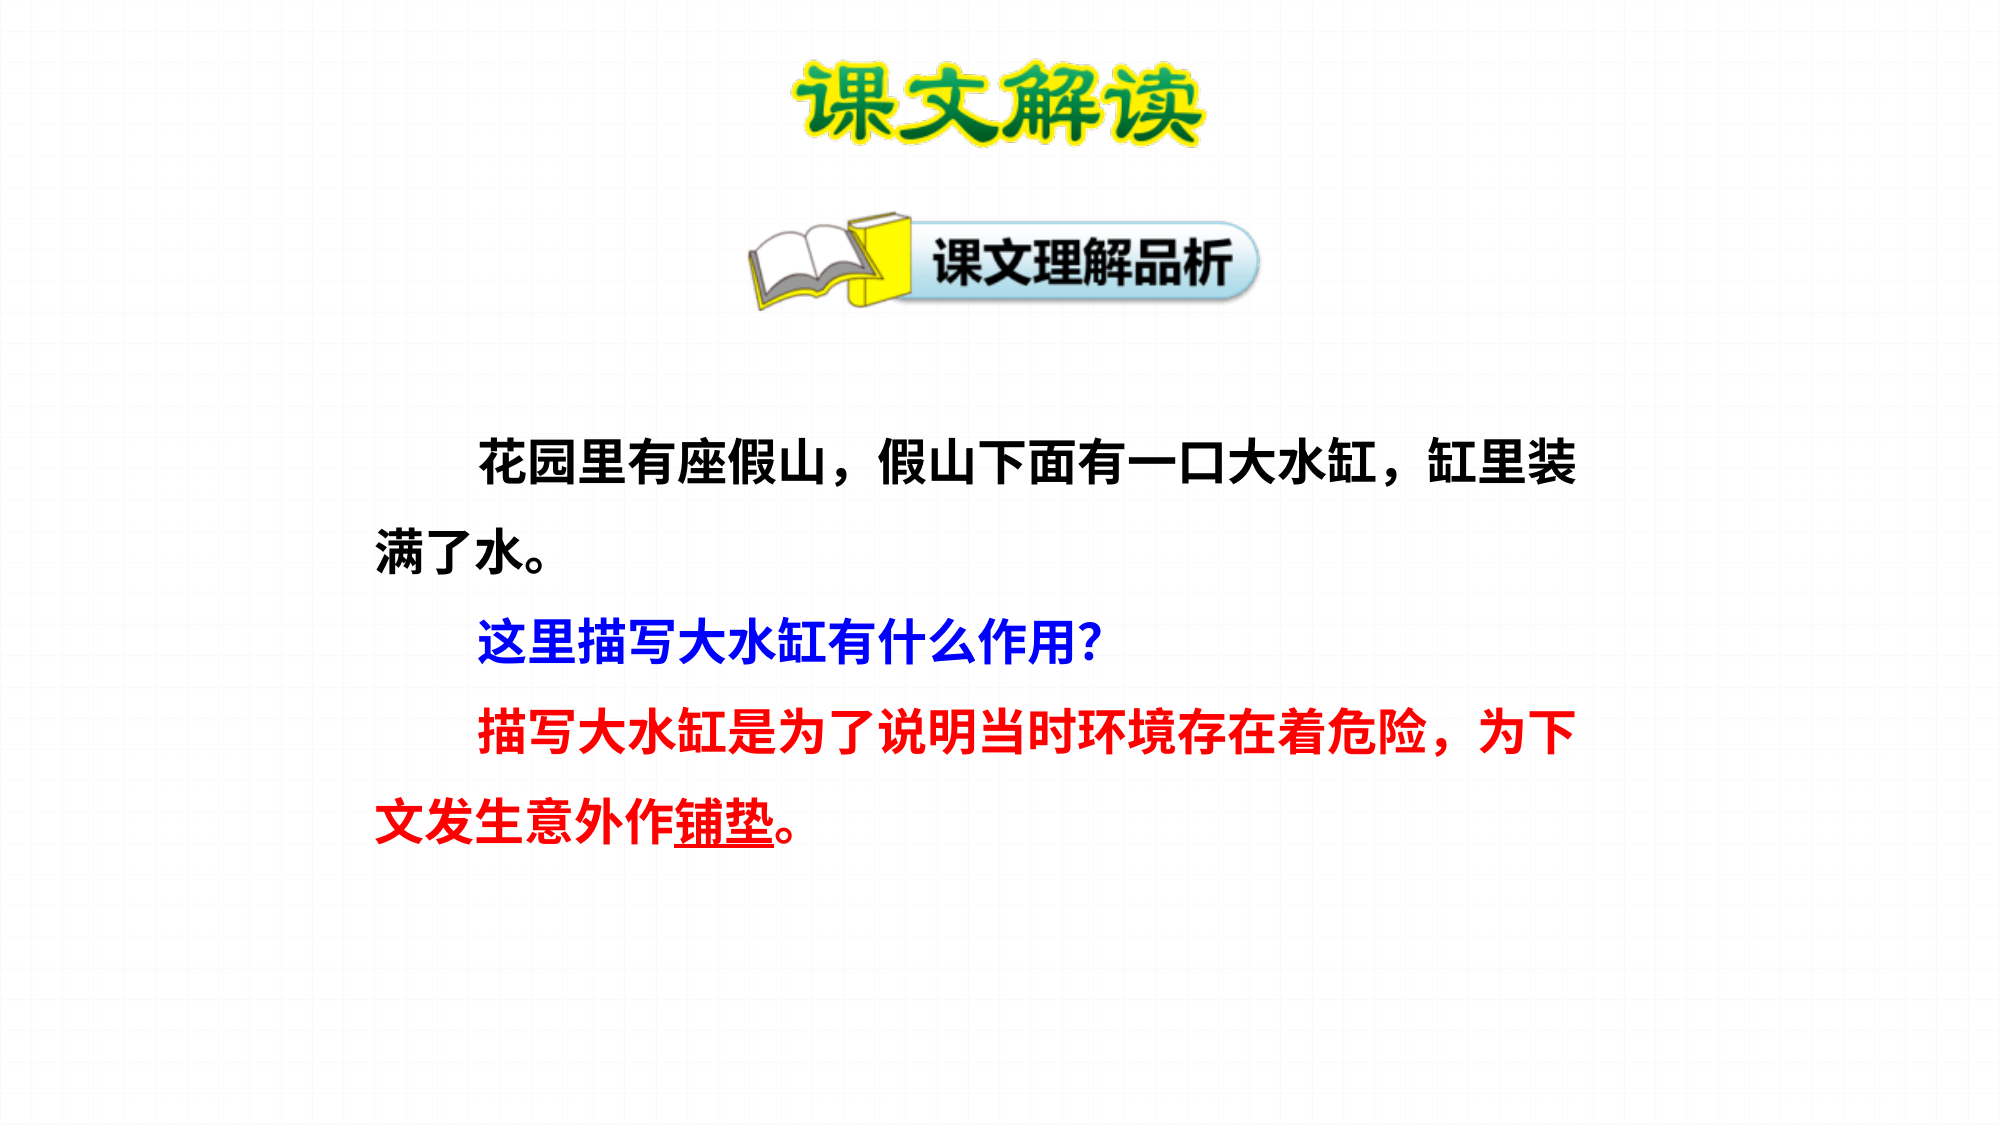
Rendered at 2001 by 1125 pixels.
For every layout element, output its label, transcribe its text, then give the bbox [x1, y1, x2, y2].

text_box 花园里有座假山，假山下面有一口大水缸，缸里装满了水。 这里描写大水缸有什么作用？ 描写大水缸是为了说明当时环境存在着危险，为下文发生意外作铺垫。 [359, 393, 1636, 858]
picture [734, 201, 1266, 322]
picture [788, 54, 1214, 154]
